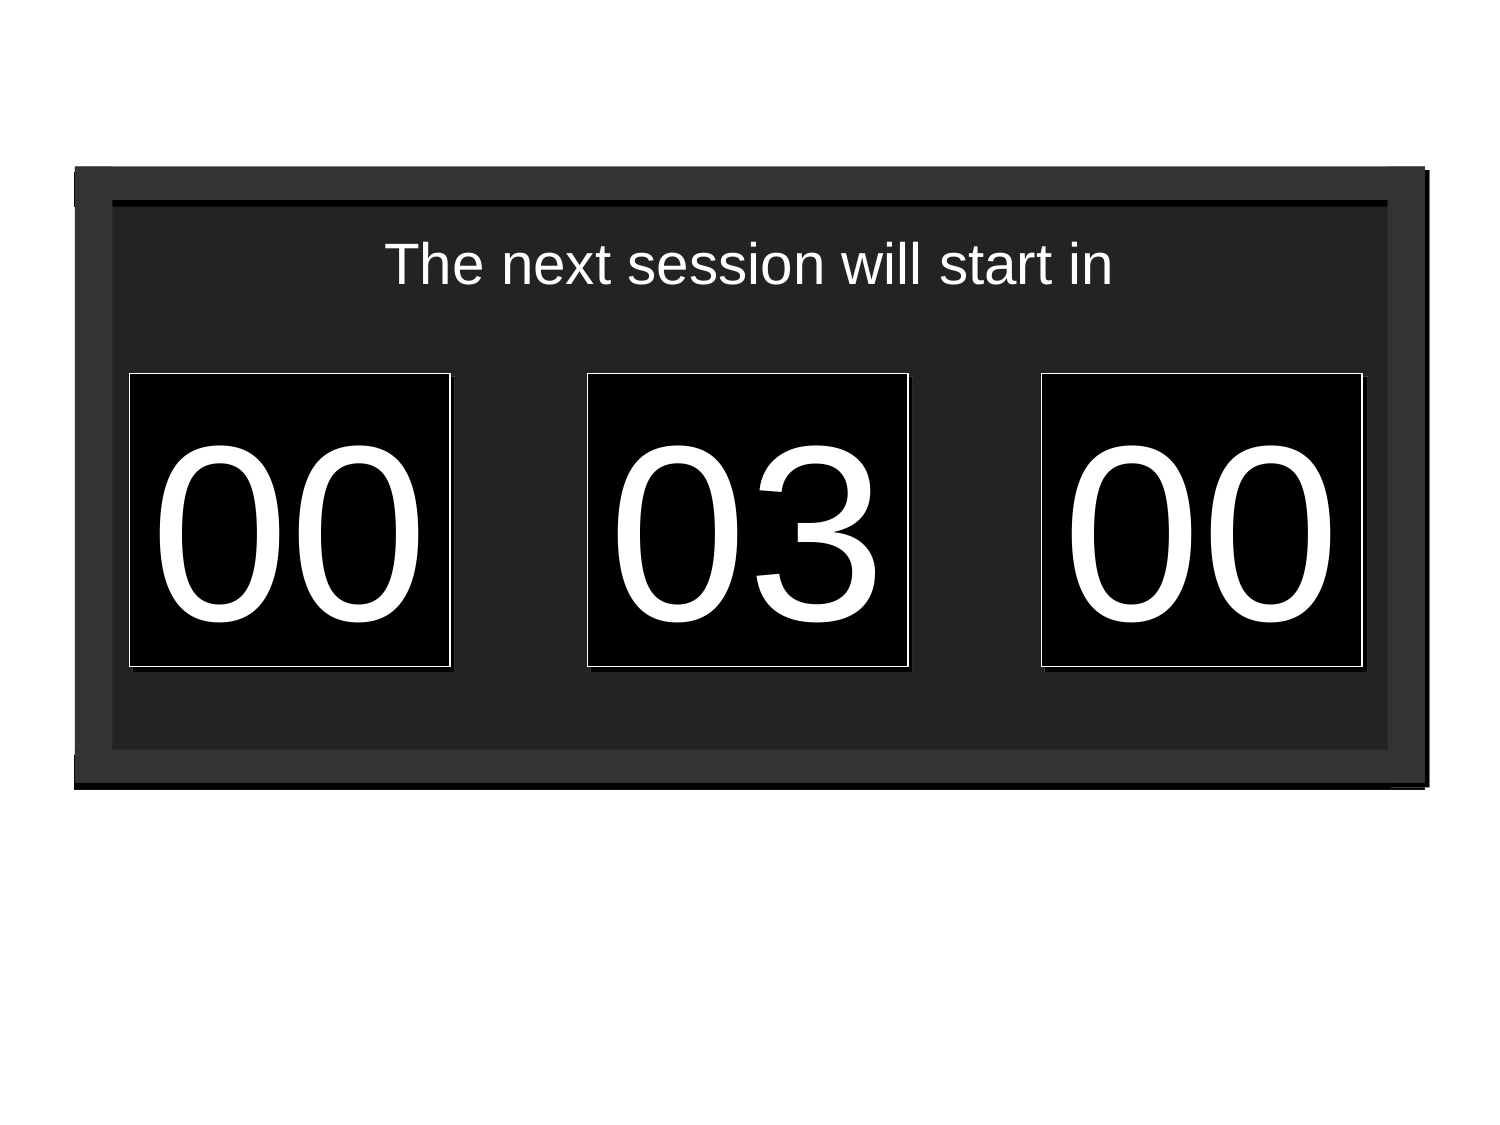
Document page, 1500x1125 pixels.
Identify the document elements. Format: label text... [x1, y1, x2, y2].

text_box 03 [587, 373, 908, 667]
text_box 00 [129, 373, 450, 667]
